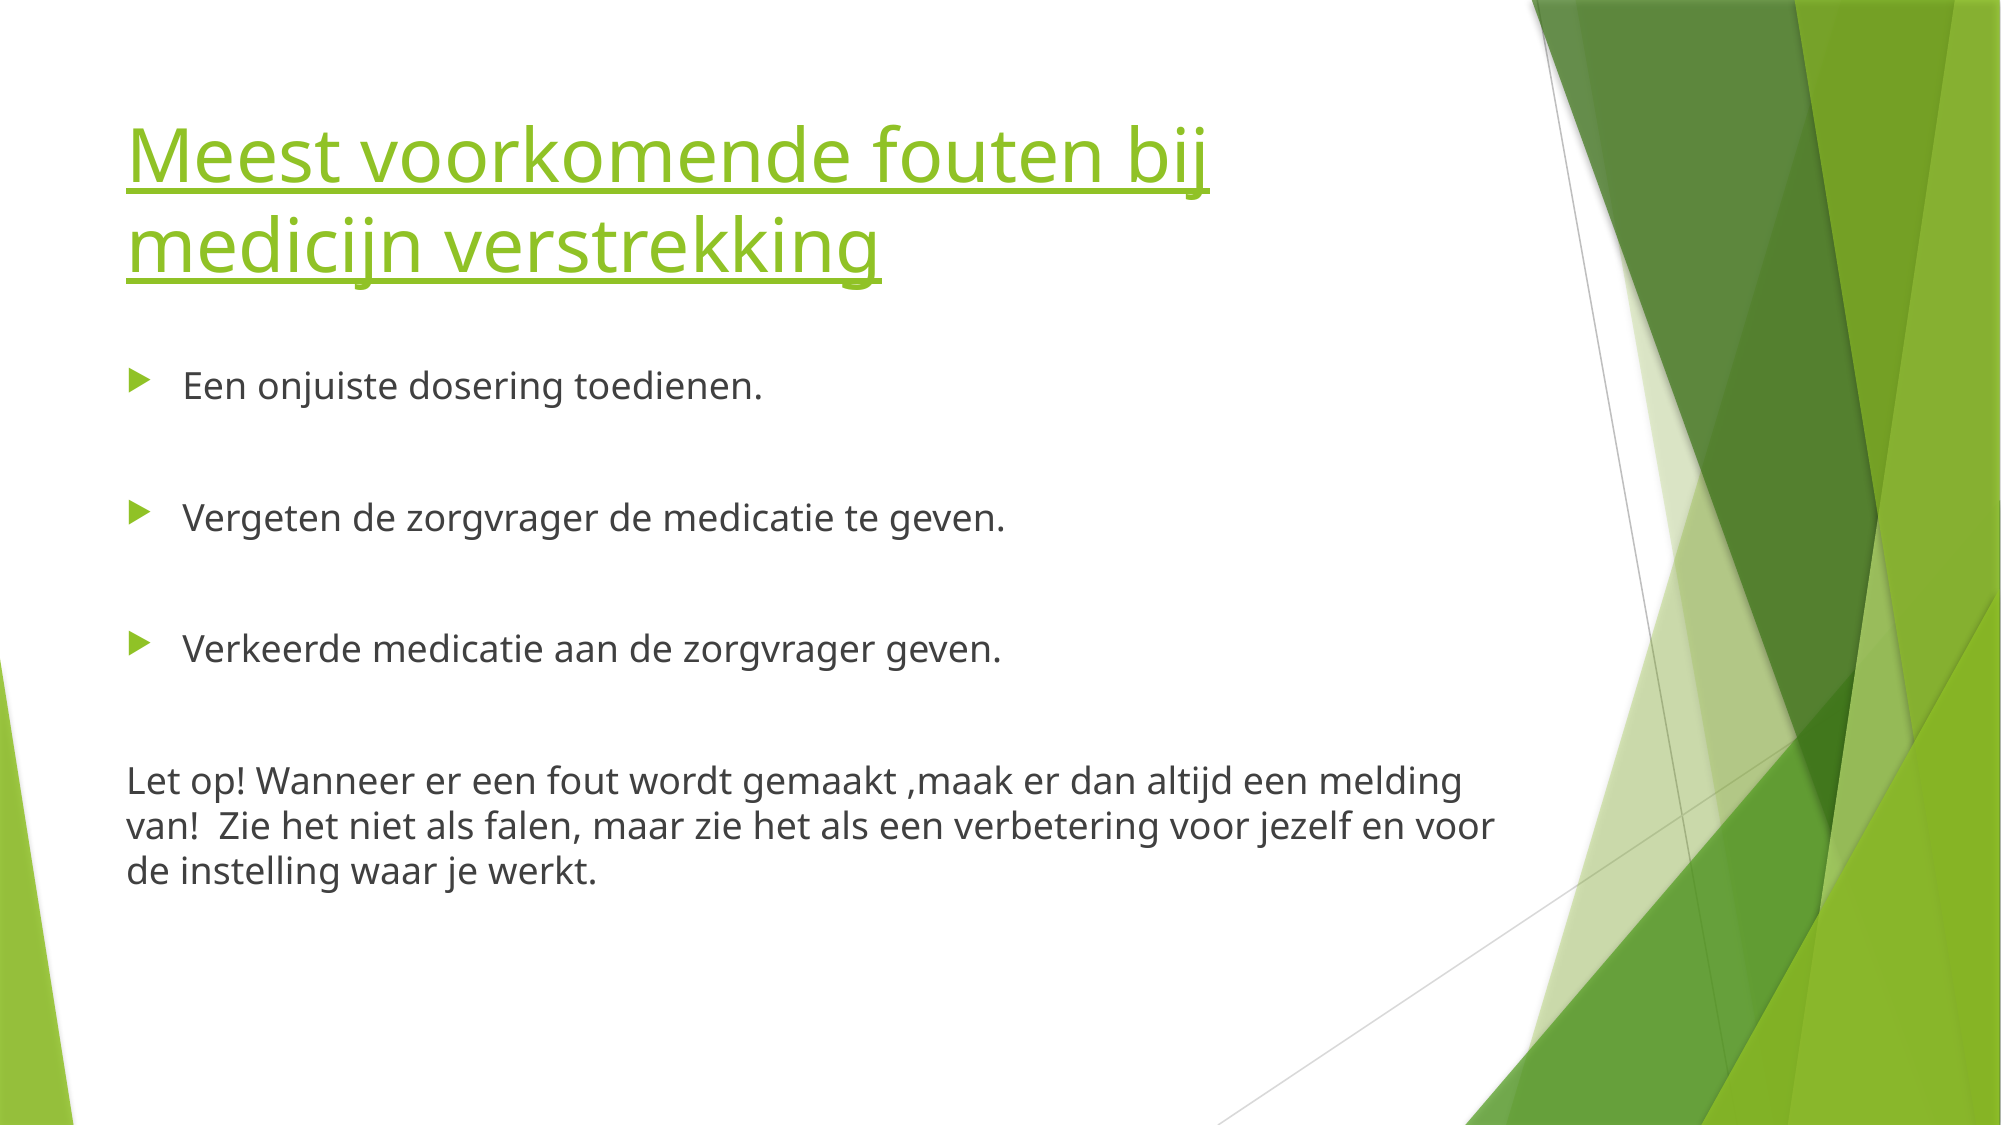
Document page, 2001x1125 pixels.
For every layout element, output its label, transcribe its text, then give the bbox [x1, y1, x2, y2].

title Meest voorkomende fouten bij medicijn verstrekking [111, 99, 1522, 317]
list Een onjuiste dosering toedienen. Vergeten de zorgvrager de medicatie te geven. Verkeerde medicatie aan de zorgvrager geven. Let op! Wanneer er een fout wordt gemaakt ,maak er dan altijd een melding van! Zie het niet als falen, maar zie het als een verbetering voor jezelf en voor de instelling waar je werkt. [111, 354, 1522, 992]
